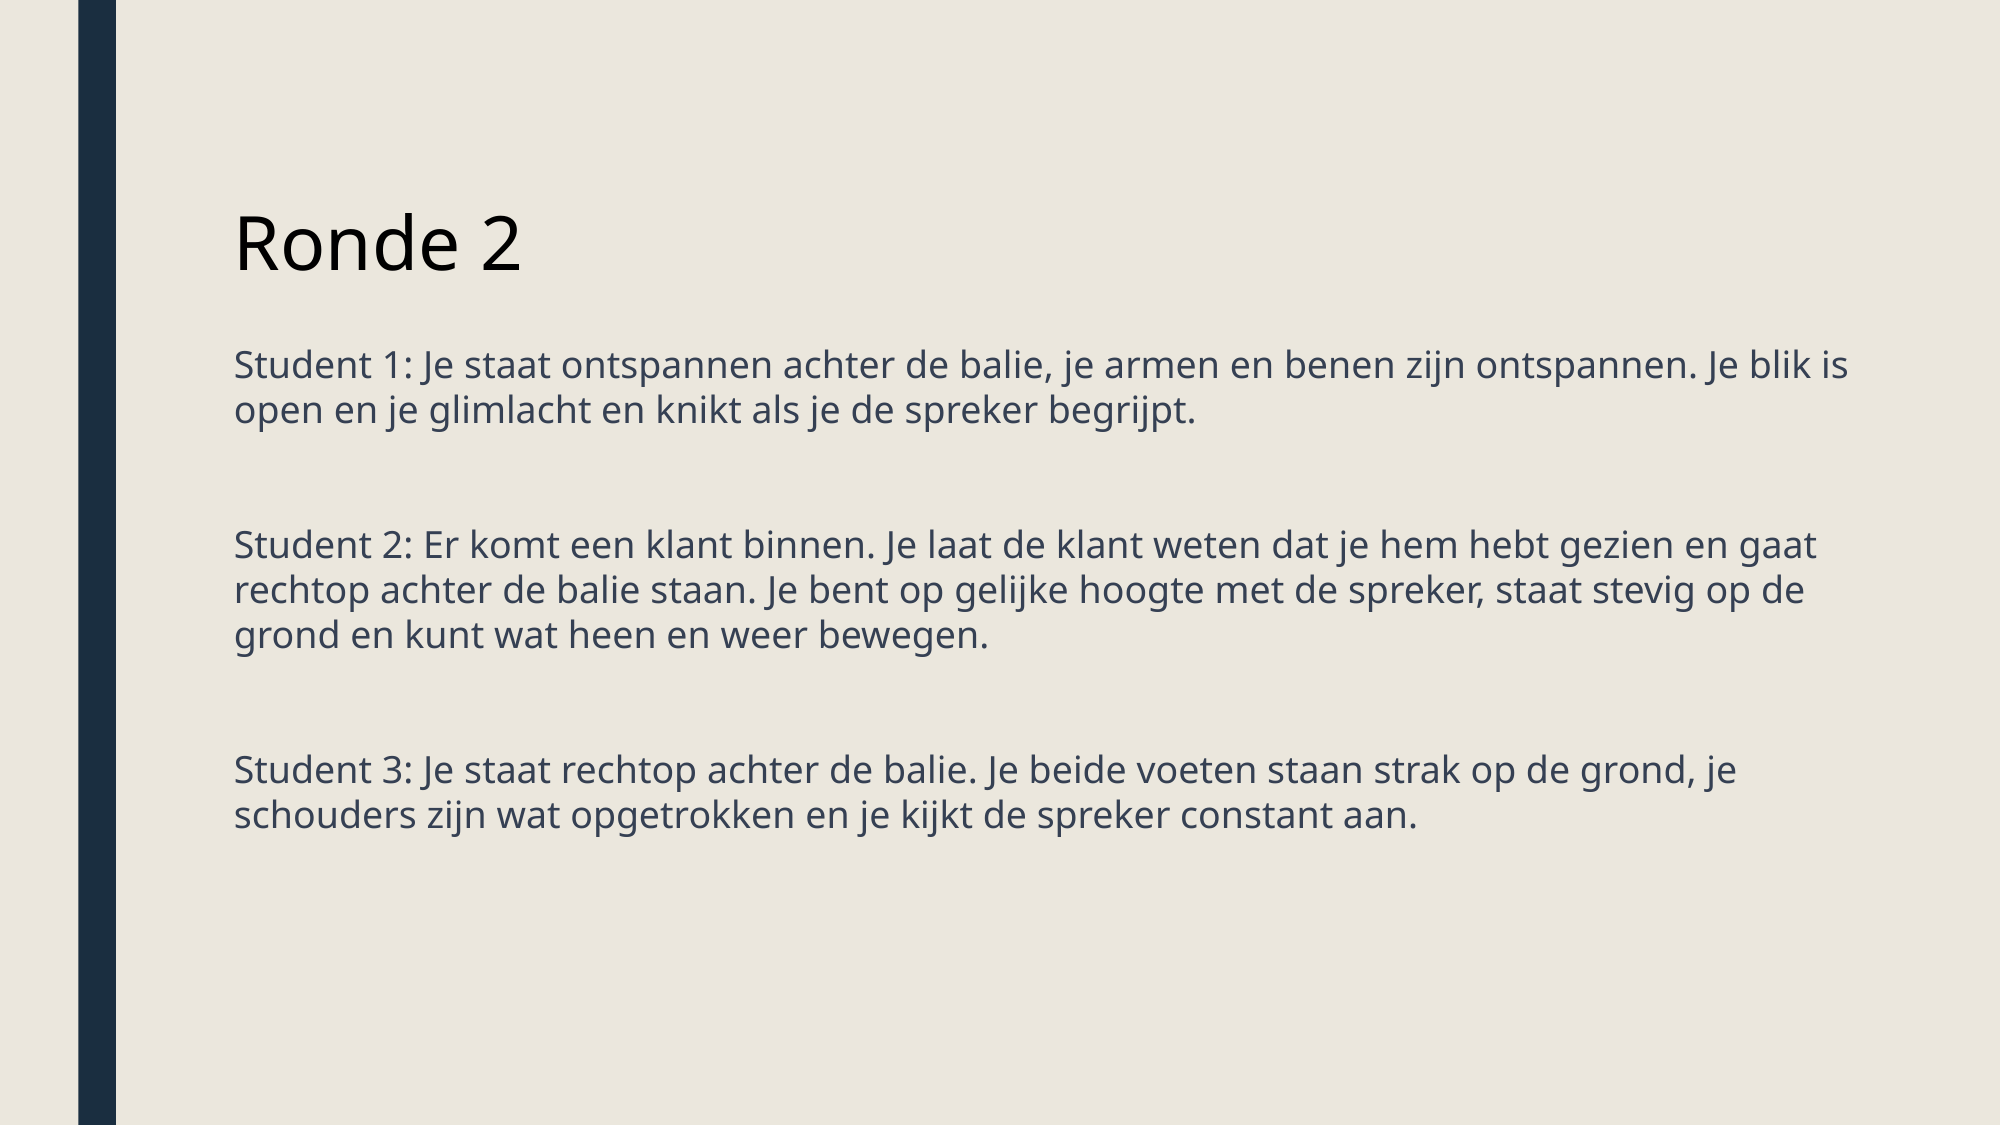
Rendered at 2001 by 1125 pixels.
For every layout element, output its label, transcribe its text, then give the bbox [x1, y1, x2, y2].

text_box Ronde 2 [219, 187, 1410, 293]
text_box Student 1: Je staat ontspannen achter de balie, je armen en benen zijn ontspannen. Je blik is open en je glimlacht en knikt als je de spreker begrijpt. Student 2: Er komt een klant binnen. Je laat de klant weten dat je hem hebt gezien en gaat rechtop achter de balie staan. Je bent op gelijke hoogte met de spreker, staat stevig op de grond en kunt wat heen en weer bewegen. Student 3: Je staat rechtop achter de balie. Je beide voeten staan strak op de grond, je schouders zijn wat opgetrokken en je kijkt de spreker constant aan. [219, 333, 1896, 844]
